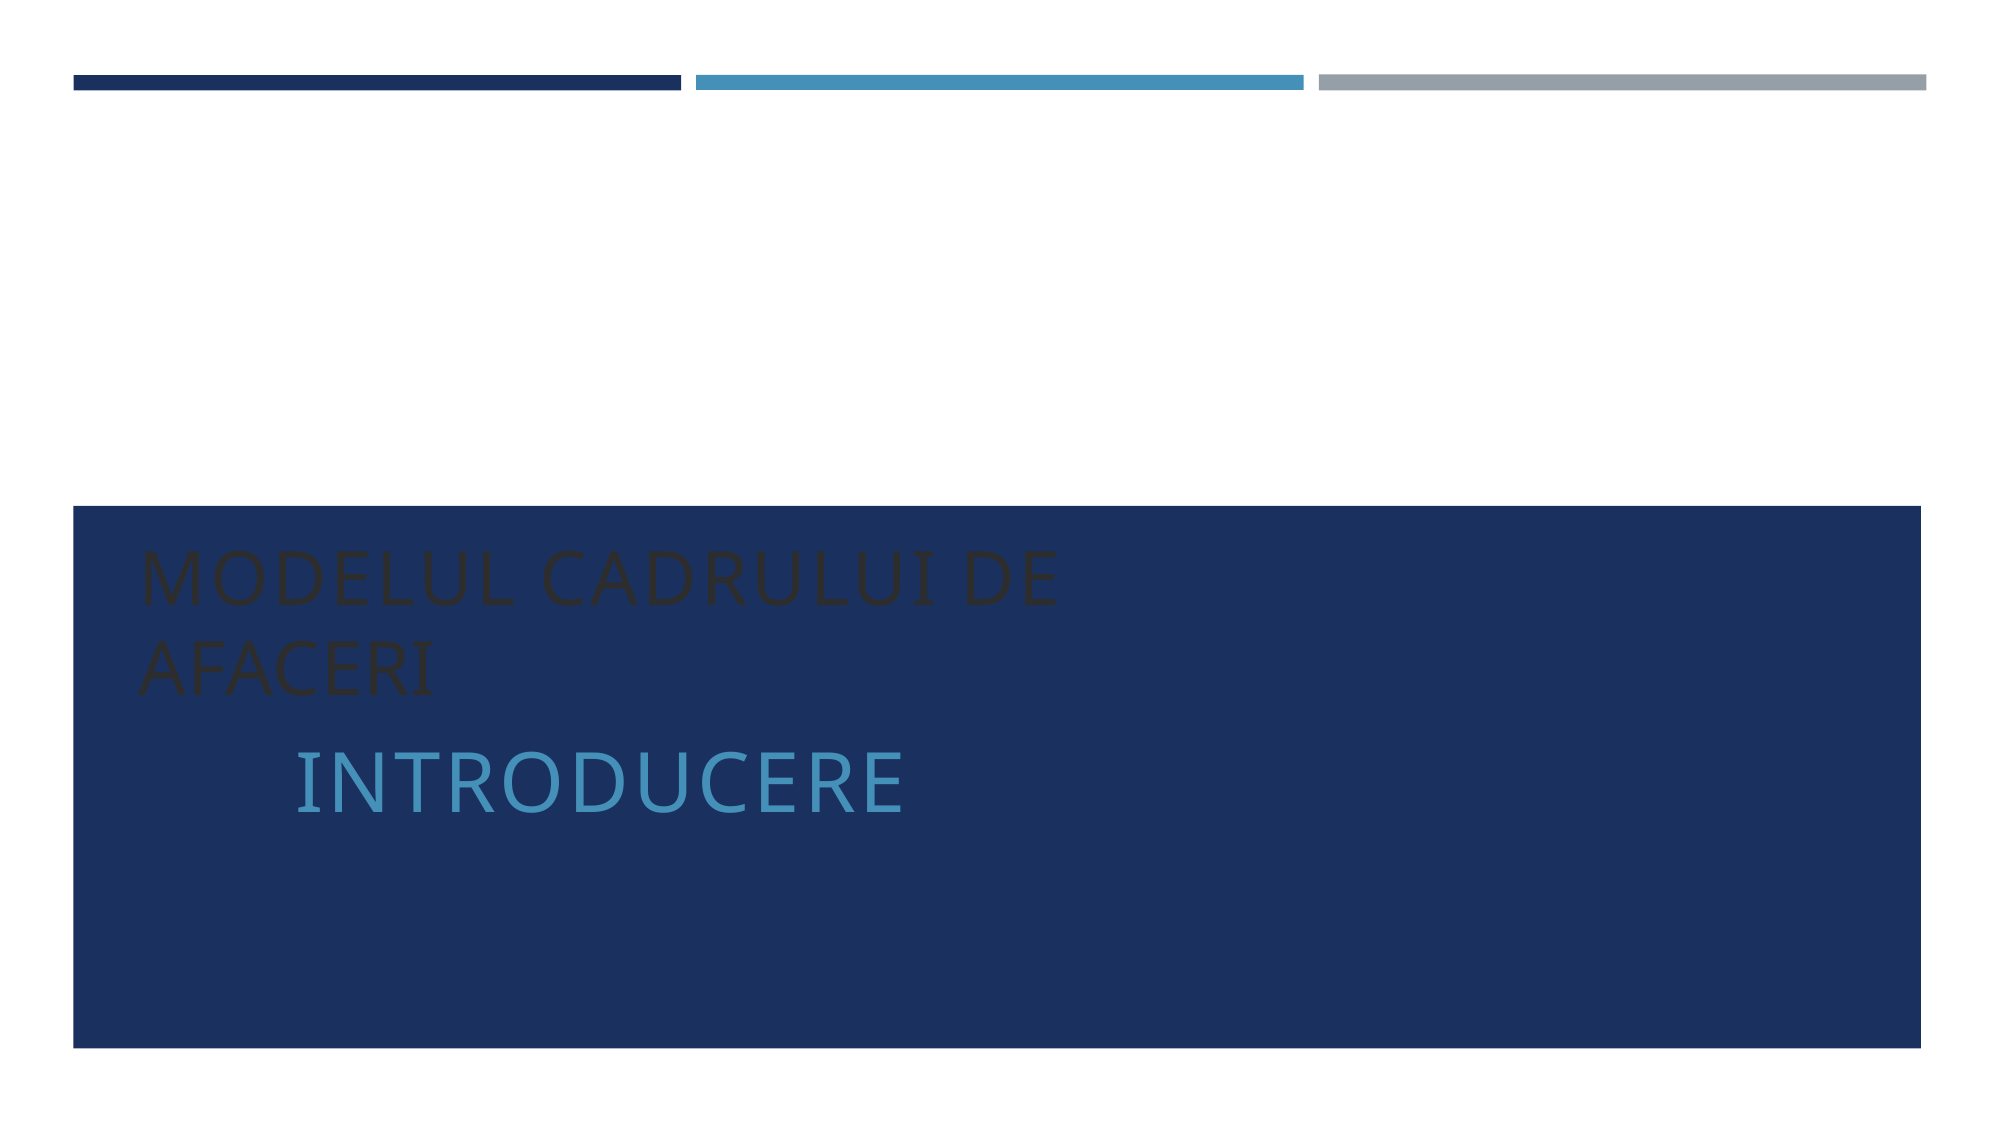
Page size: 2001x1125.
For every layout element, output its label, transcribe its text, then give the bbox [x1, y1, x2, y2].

title MODELUL CADRULUI DE AFACERI INTRODUCERE [136, 511, 1280, 830]
